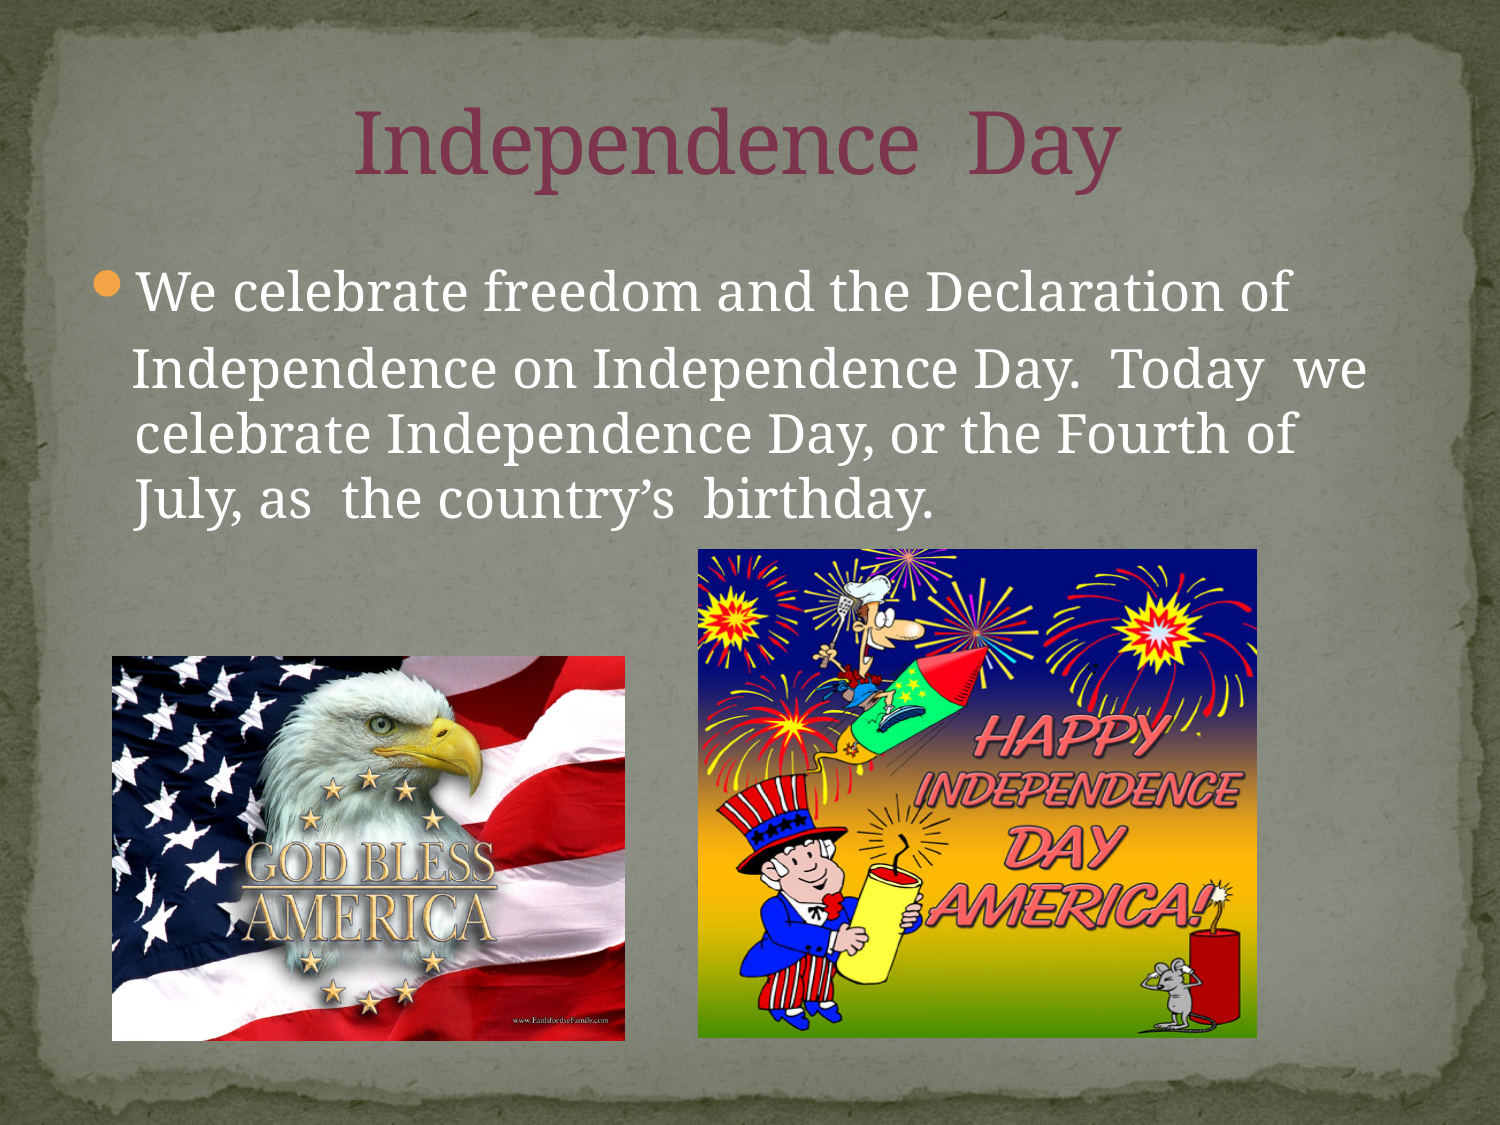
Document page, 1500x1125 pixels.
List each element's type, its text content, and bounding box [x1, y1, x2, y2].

list We celebrate freedom and the Declaration of Independence on Independence Day. Today we celebrate Independence Day, or the Fourth of July, as the country’s birthday. [75, 249, 1425, 1000]
picture [698, 549, 1257, 1038]
title Independence Day [62, 0, 1413, 200]
picture [112, 656, 625, 1041]
